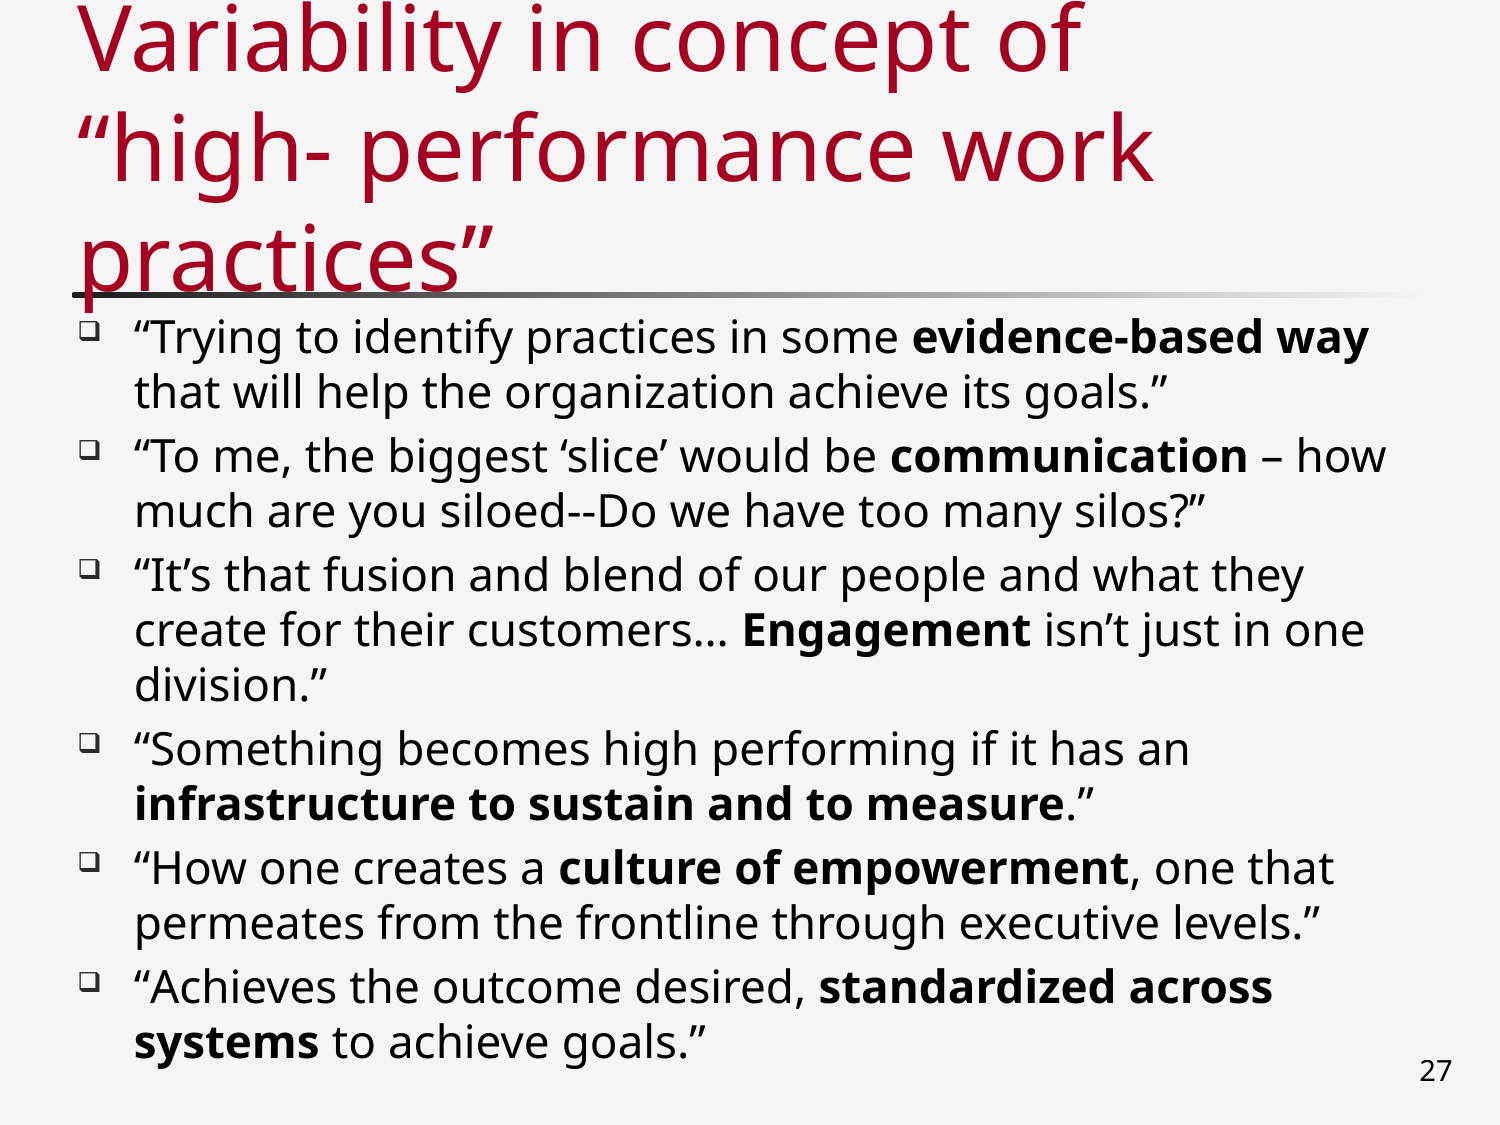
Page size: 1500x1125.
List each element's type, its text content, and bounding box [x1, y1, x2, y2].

list “Trying to identify practices in some evidence-based way that will help the organization achieve its goals.” “To me, the biggest ‘slice’ would be communication – how much are you siloed--Do we have too many silos?” “It’s that fusion and blend of our people and what they create for their customers… Engagement isn’t just in one division.” “Something becomes high performing if it has an infrastructure to sustain and to measure.” “How one creates a culture of empowerment, one that permeates from the frontline through executive levels.” “Achieves the outcome desired, standardized across systems to achieve goals.” [62, 299, 1463, 1013]
title Variability in concept of “high- performance work practices” [62, 24, 1342, 266]
slide_number 27 [1154, 1023, 1468, 1100]
